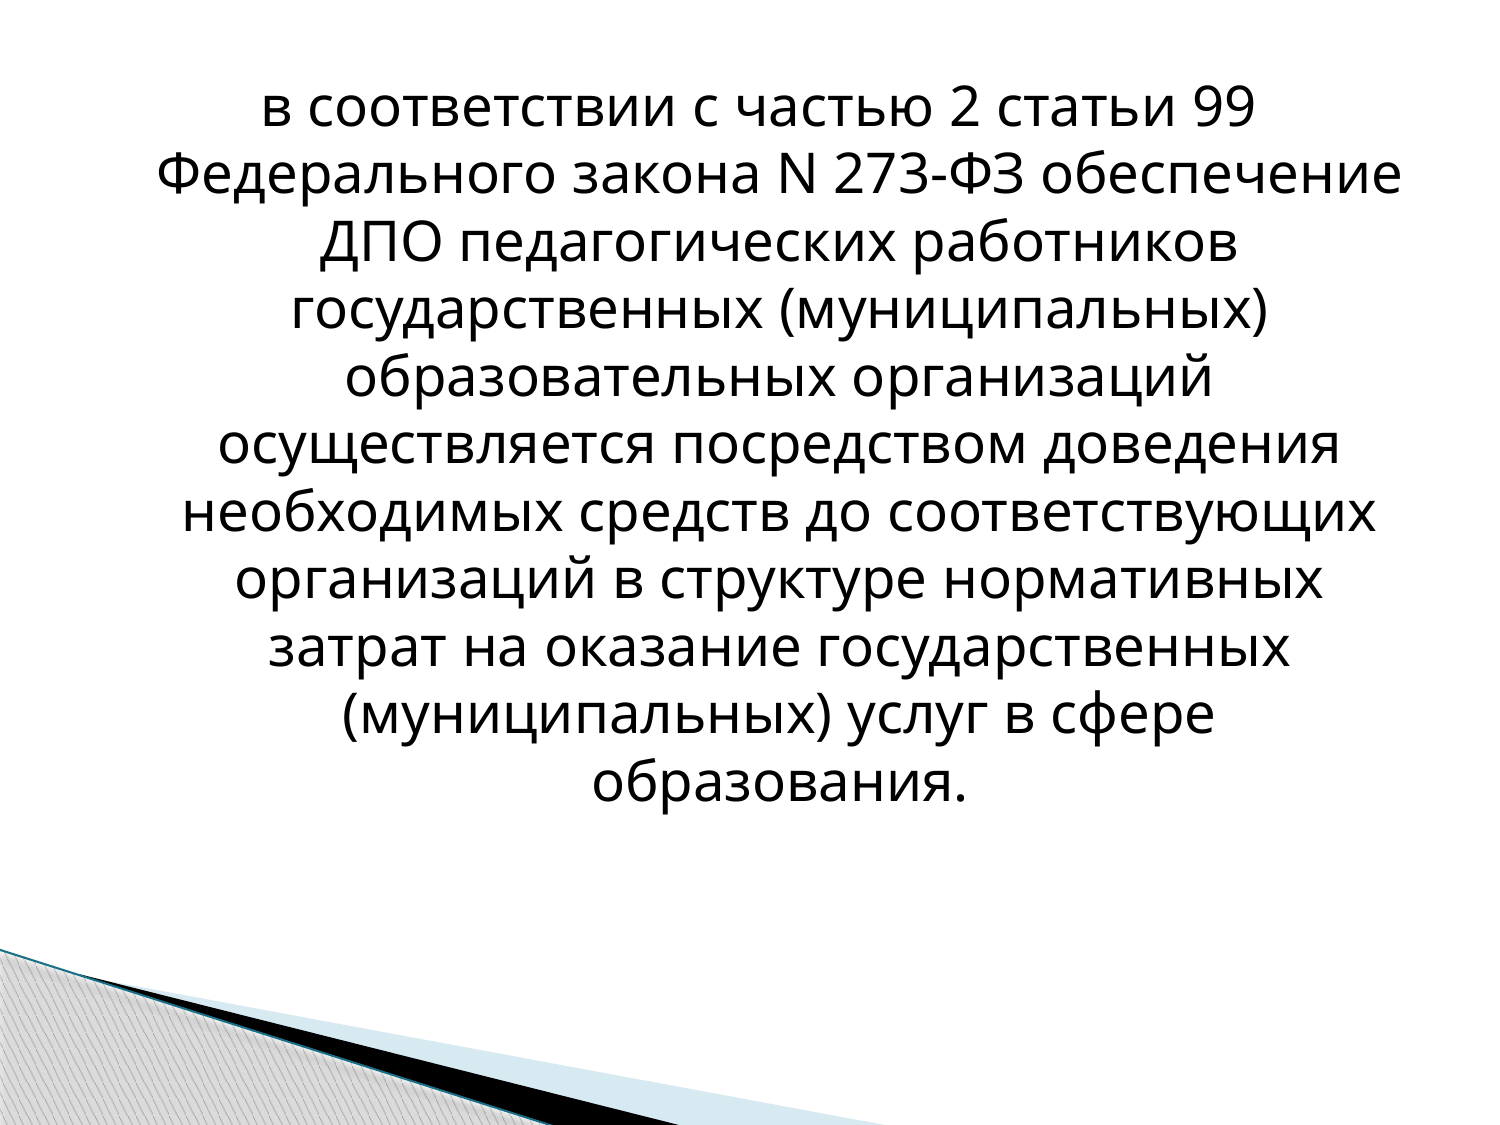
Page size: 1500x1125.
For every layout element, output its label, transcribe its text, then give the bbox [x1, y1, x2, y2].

list в соответствии с частью 2 статьи 99 Федерального закона N 273-ФЗ обеспечение ДПО педагогических работников государственных (муниципальных) образовательных организаций осуществляется посредством доведения необходимых средств до соответствующих организаций в структуре нормативных затрат на оказание государственных (муниципальных) услуг в сфере образования. [75, 62, 1425, 1005]
